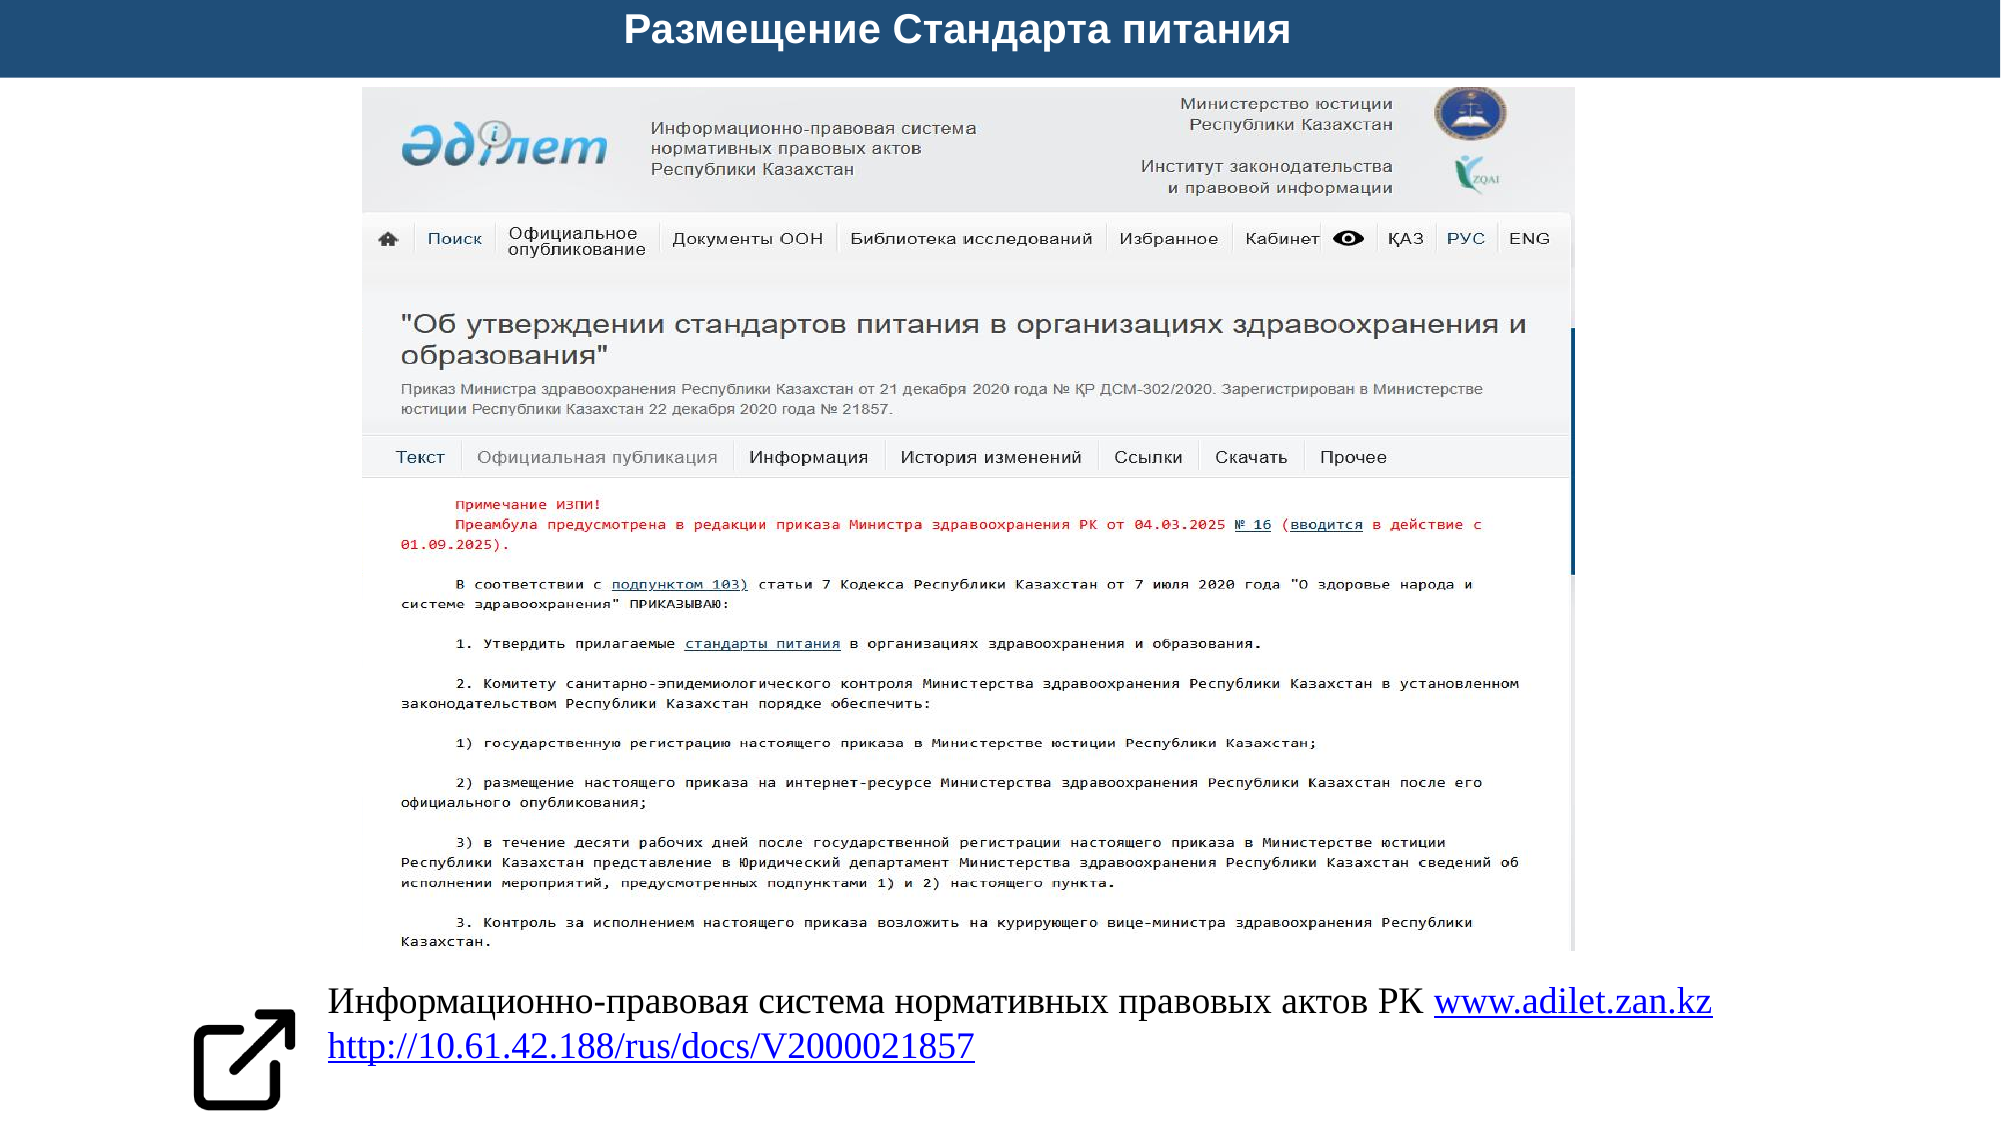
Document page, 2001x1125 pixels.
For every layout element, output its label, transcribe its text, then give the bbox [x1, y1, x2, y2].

picture [183, 999, 305, 1121]
text_box [50, 0, 402, 208]
text_box Информационно-правовая система нормативных правовых актов РК www.adilet.zan.kz http://10.61.42.188/rus/docs/V2000021857 [312, 968, 1988, 1074]
picture [362, 87, 1576, 951]
title Размещение Стандарта питания [402, 2, 1864, 53]
